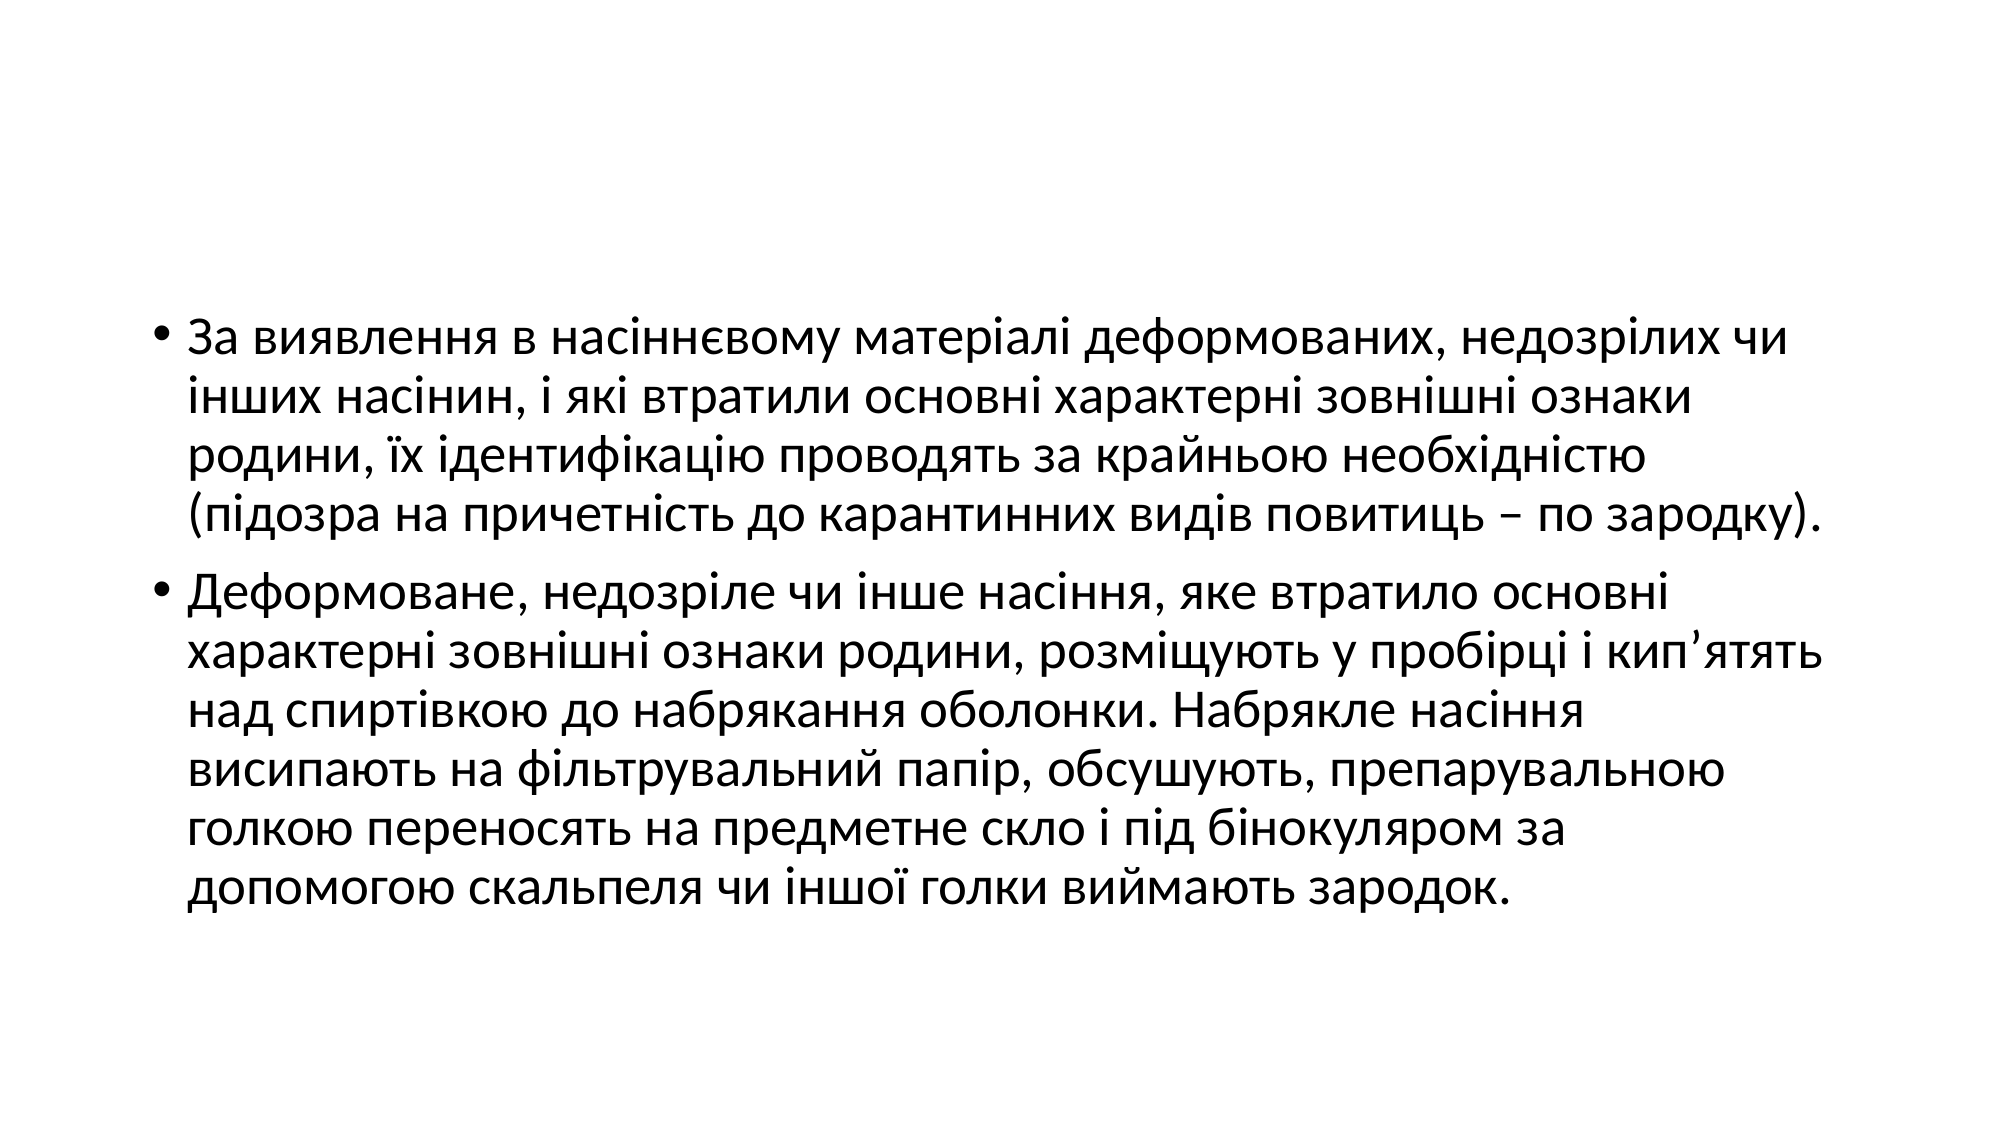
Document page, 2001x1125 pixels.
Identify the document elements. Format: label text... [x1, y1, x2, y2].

list За виявлення в насіннєвому матеріалі деформованих, недозрілих чи інших насінин, і які втратили основні характерні зовнішні ознаки родини, їх ідентифікацію проводять за крайньою необхідністю (підозра на причетність до карантинних видів повитиць – по зародку). Деформоване, недозріле чи інше насіння, яке втратило основні характерні зовнішні ознаки родини, розміщують у пробірці і кип’ятять над спиртівкою до набрякання оболонки. Набрякле насіння висипають на фільтрувальний папір, обсушують, препарувальною голкою переносять на предметне скло і під бінокуляром за допомогою скальпеля чи іншої голки виймають зародок. [137, 299, 1863, 1014]
